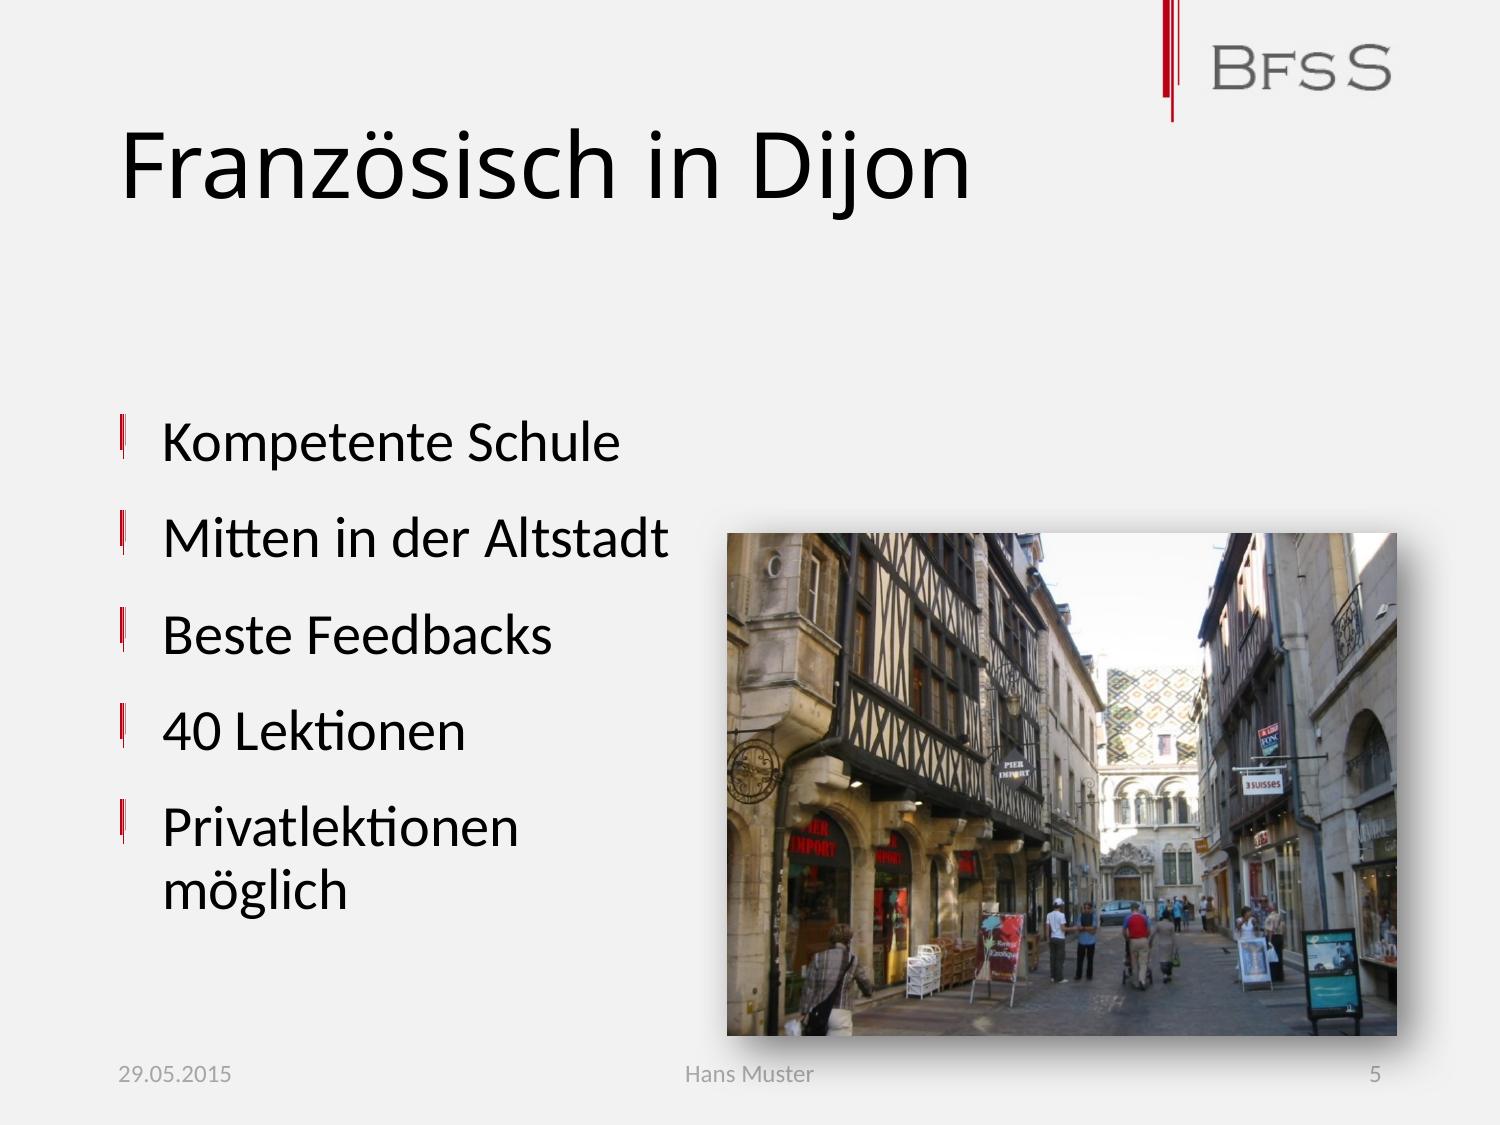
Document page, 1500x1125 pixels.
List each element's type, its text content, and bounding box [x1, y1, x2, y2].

picture [118, 510, 131, 560]
title Französisch in Dijon [103, 59, 1397, 278]
picture [118, 799, 131, 849]
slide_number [103, 1042, 441, 1103]
footer Hans Muster [496, 1042, 1004, 1103]
list Kompetente Schule Mitten in der Altstadt Beste Feedbacks 40 Lektionen Privatlektionen möglich [103, 403, 1397, 1014]
picture [118, 703, 131, 753]
picture [1159, 0, 1432, 136]
picture [727, 533, 1397, 1036]
picture [118, 607, 131, 657]
slide_number 5 [1059, 1042, 1397, 1103]
picture [118, 414, 131, 464]
